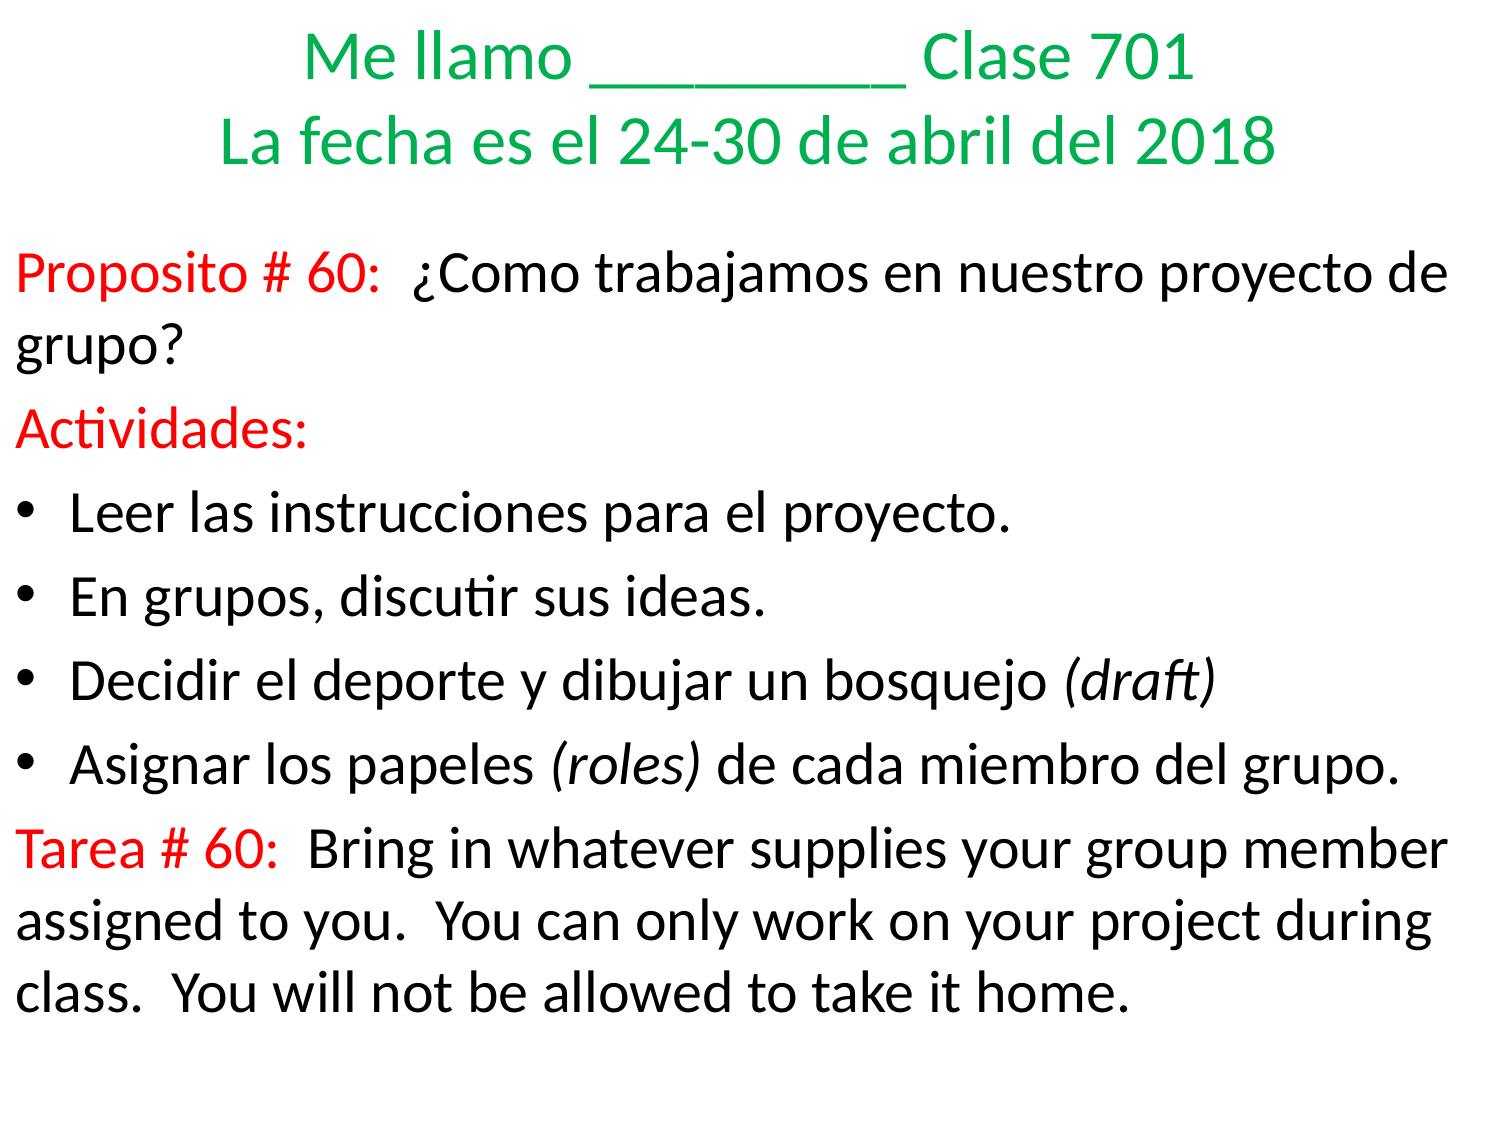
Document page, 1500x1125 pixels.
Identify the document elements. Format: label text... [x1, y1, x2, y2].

title Me llamo _________ Clase 701 La fecha es el 24-30 de abril del 2018 [75, 0, 1425, 188]
list Proposito # 60: ¿Como trabajamos en nuestro proyecto de grupo? Actividades: Leer las instrucciones para el proyecto. En grupos, discutir sus ideas. Decidir el deporte y dibujar un bosquejo (draft) Asignar los papeles (roles) de cada miembro del grupo. Tarea # 60: Bring in whatever supplies your group member assigned to you. You can only work on your project during class. You will not be allowed to take it home. [0, 224, 1500, 1088]
